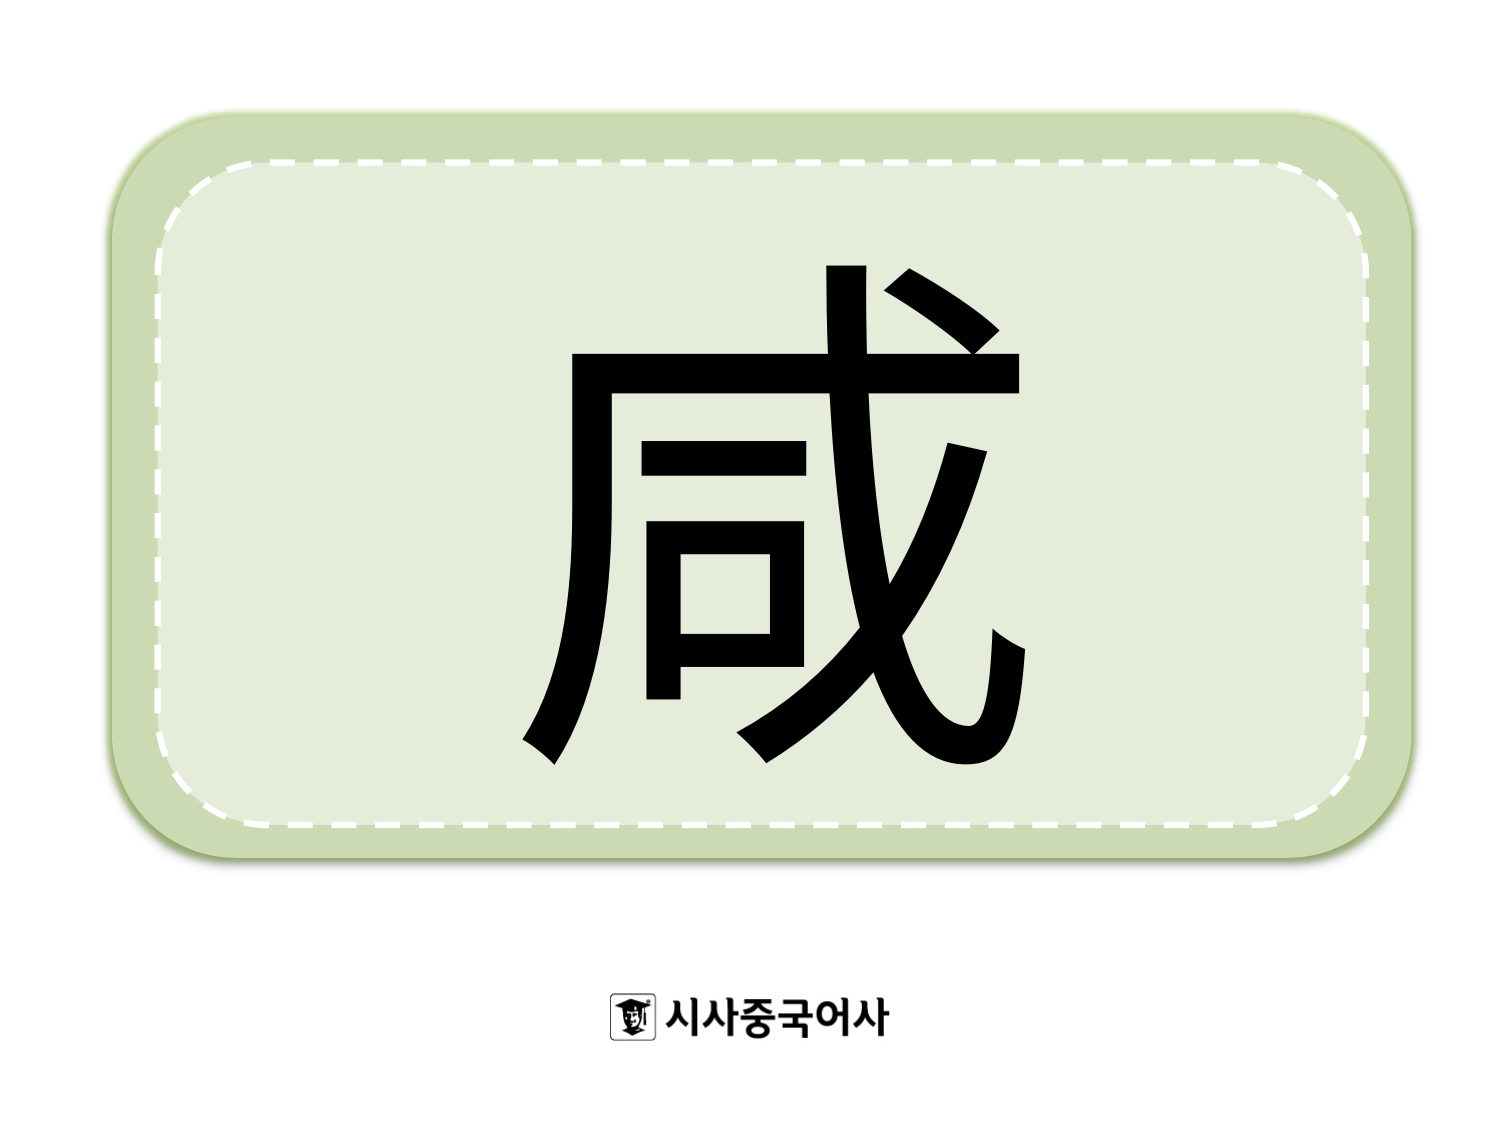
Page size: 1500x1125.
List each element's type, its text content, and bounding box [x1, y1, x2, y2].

text_box 咸 [171, 172, 1380, 836]
picture [602, 987, 898, 1047]
text_box [162, 160, 1371, 824]
